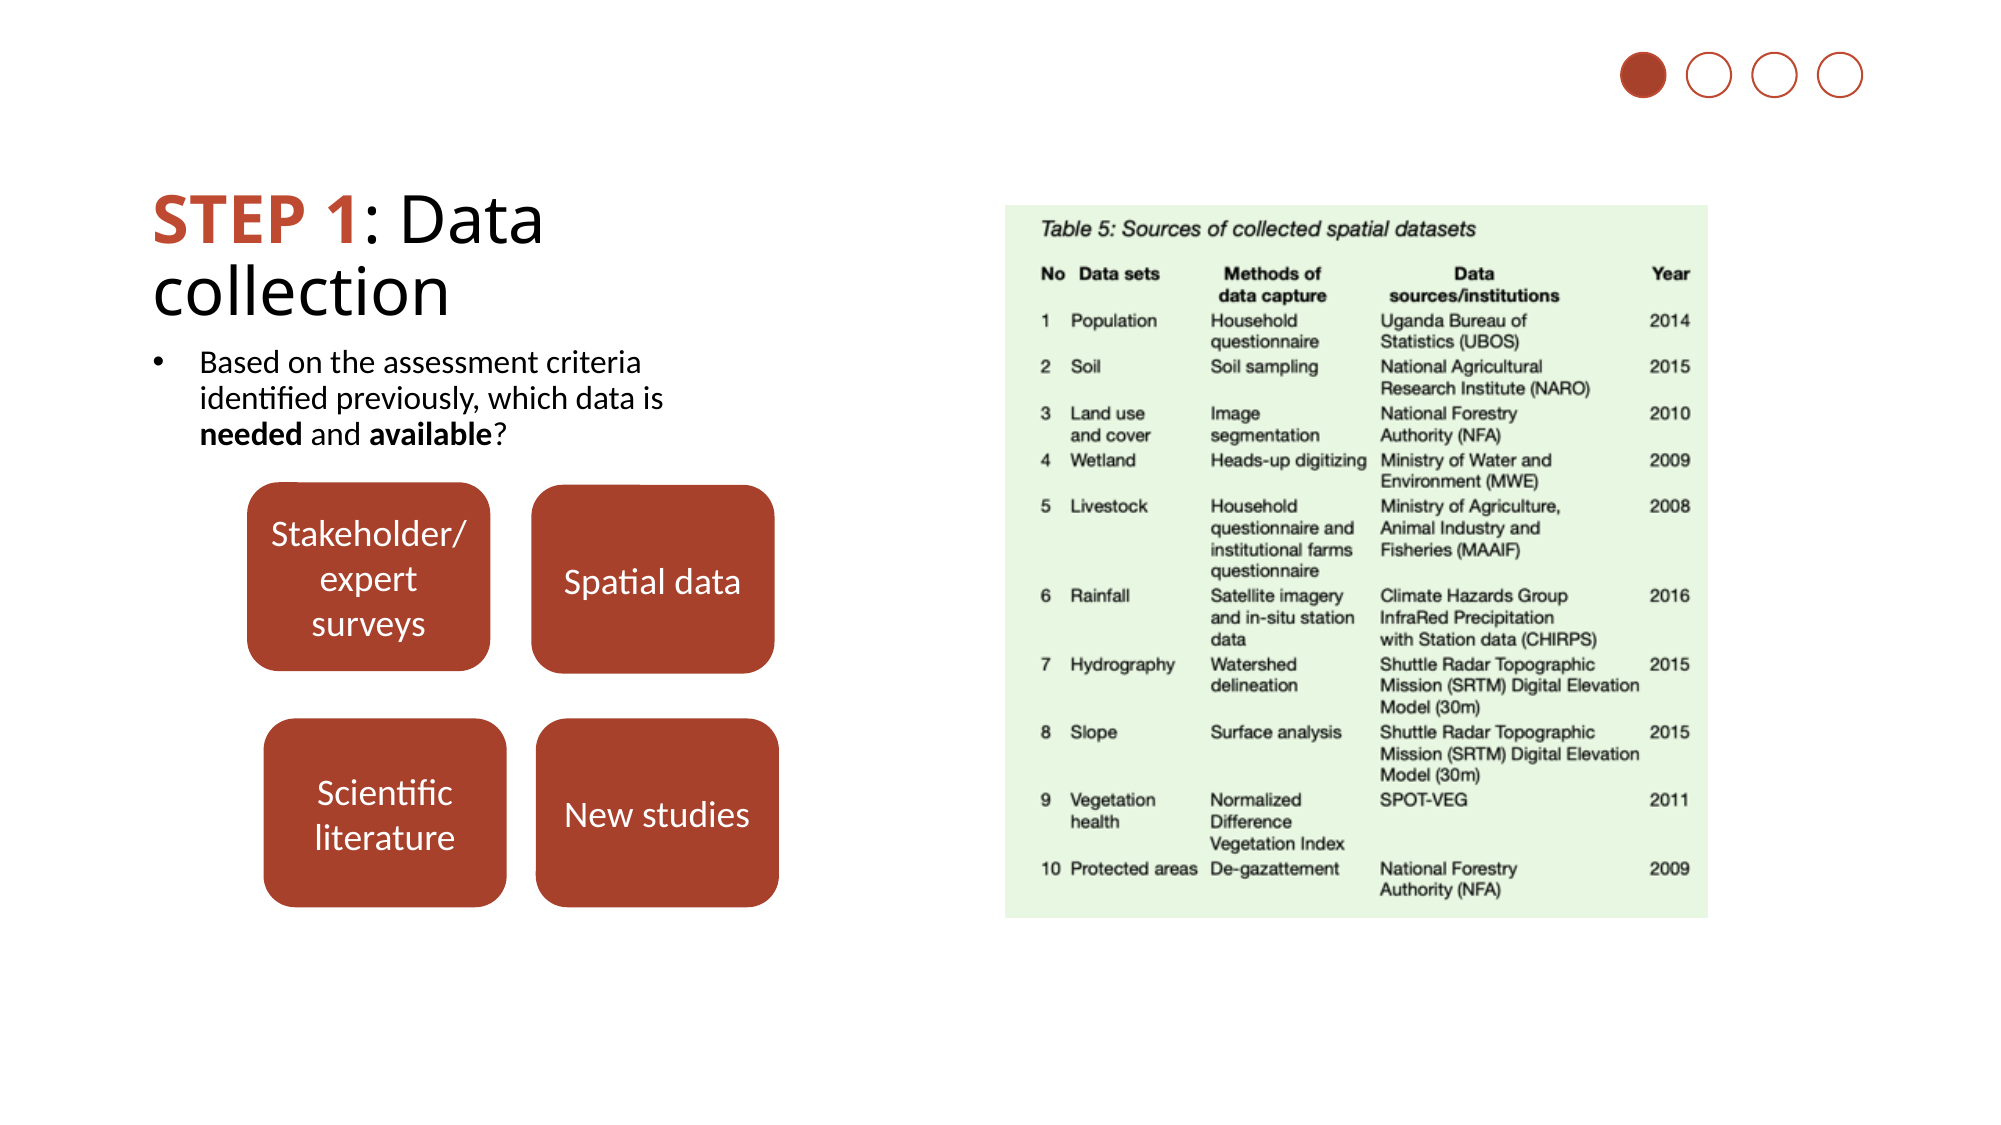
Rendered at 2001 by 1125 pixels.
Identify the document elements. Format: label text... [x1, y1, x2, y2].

title STEP 1: Data collection [137, 75, 783, 337]
text_box Scientific literature [262, 717, 508, 909]
text_box Stakeholder/expert surveys [246, 481, 492, 673]
text_box Spatial data [530, 483, 776, 675]
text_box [1621, 52, 1863, 98]
list Based on the assessment criteria identified previously, which data is needed and available? [137, 337, 783, 963]
text_box New studies [534, 717, 780, 909]
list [1005, 205, 1708, 918]
